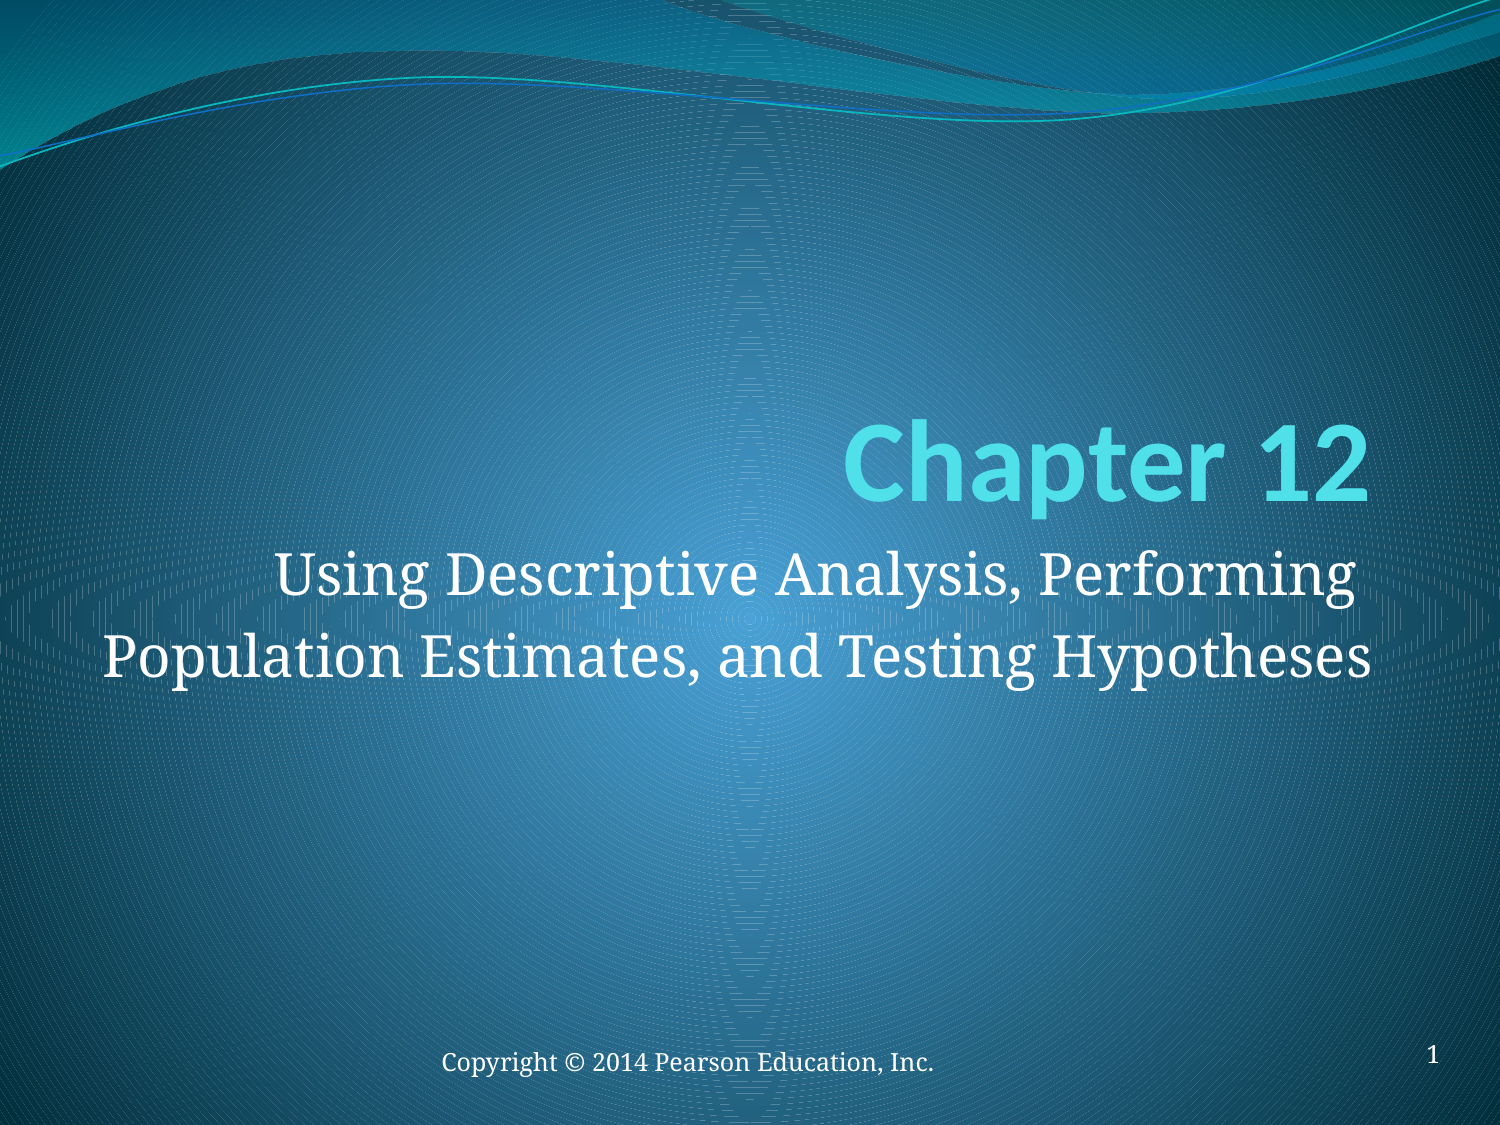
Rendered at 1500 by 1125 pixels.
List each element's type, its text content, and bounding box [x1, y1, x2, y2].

text_box Copyright © 2014 Pearson Education, Inc. [426, 1039, 957, 1084]
title Chapter 12 [87, 224, 1376, 526]
text_box 1 [1301, 1031, 1456, 1081]
subtitle Using Descriptive Analysis, Performing Population Estimates, and Testing Hypotheses [87, 529, 1377, 818]
